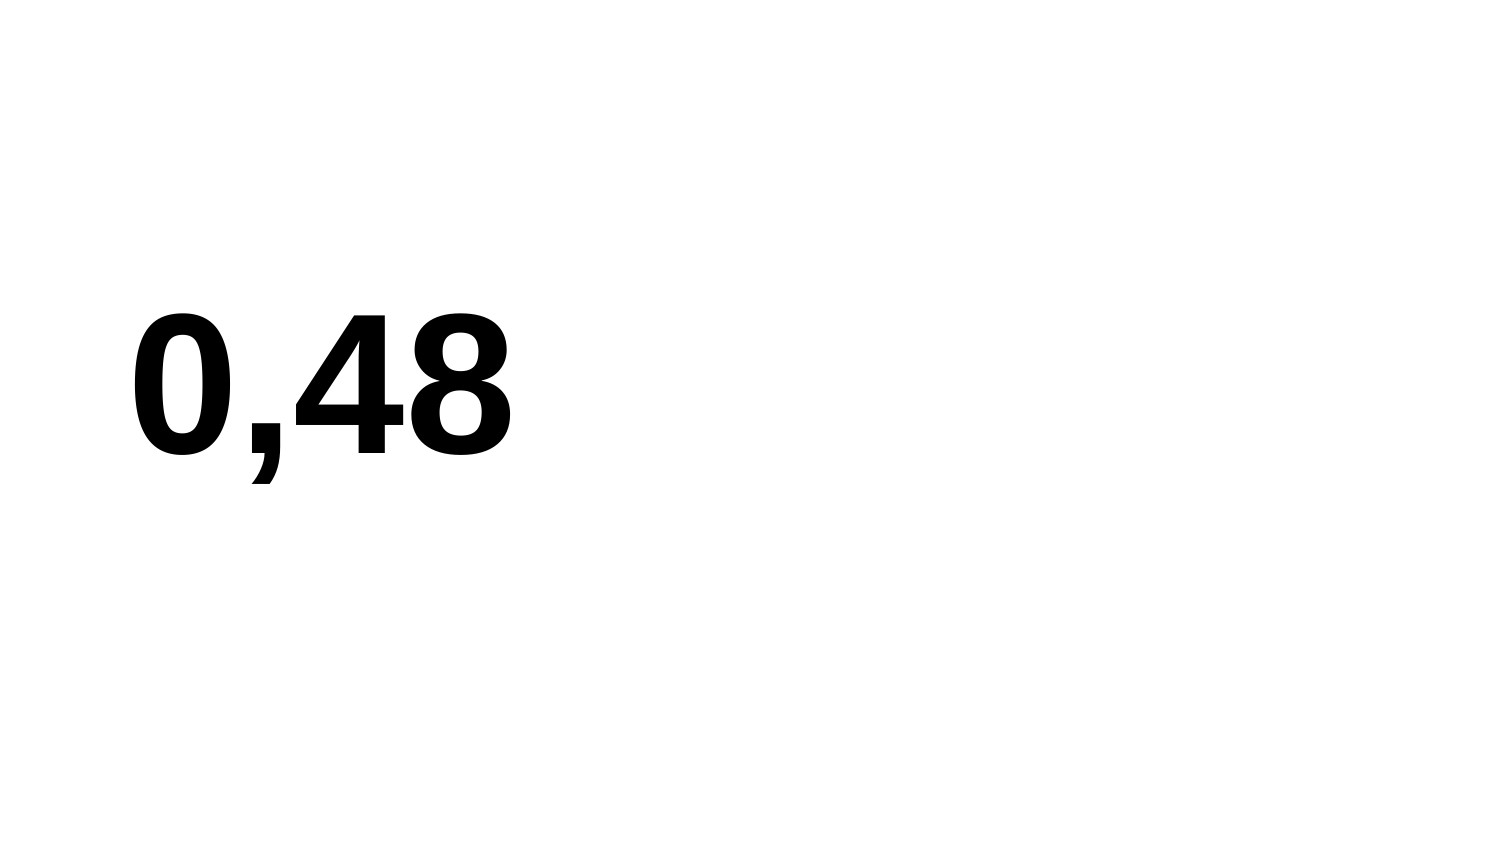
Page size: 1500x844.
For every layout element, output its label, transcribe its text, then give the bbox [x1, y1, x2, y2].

text_box 0,48 [112, 235, 1388, 509]
